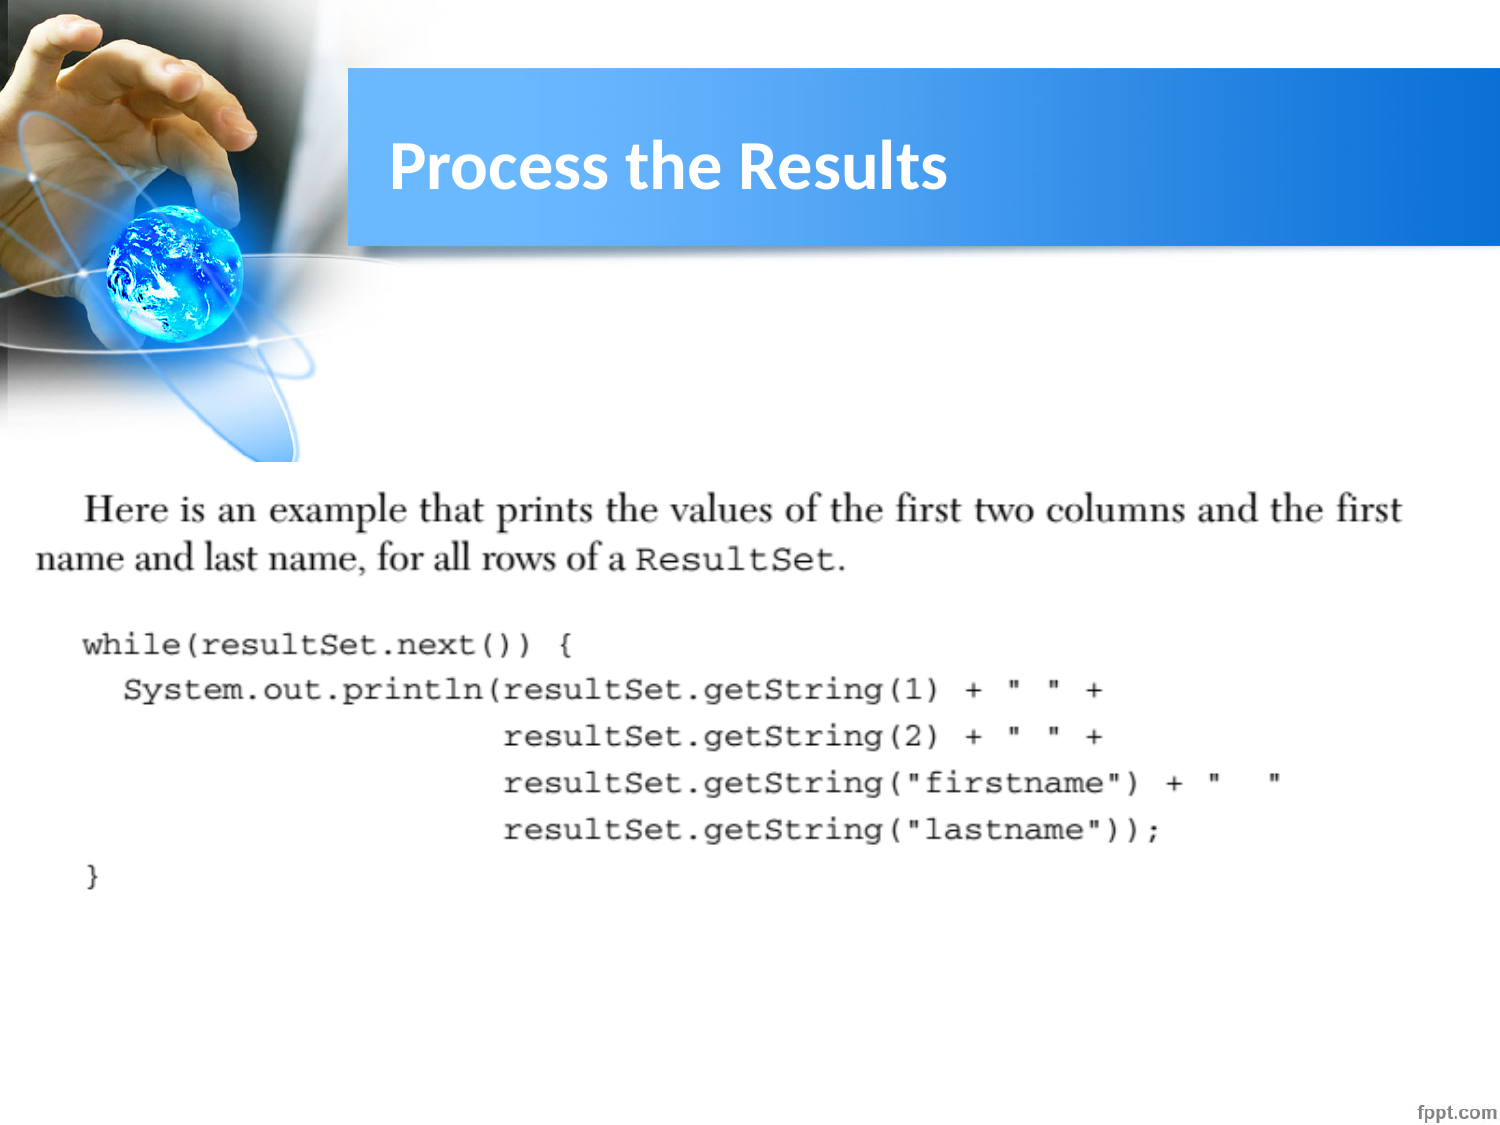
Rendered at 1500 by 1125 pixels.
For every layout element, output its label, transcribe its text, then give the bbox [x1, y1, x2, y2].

title Process the Results [374, 111, 1452, 212]
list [23, 462, 1416, 914]
picture [0, 0, 1500, 1125]
